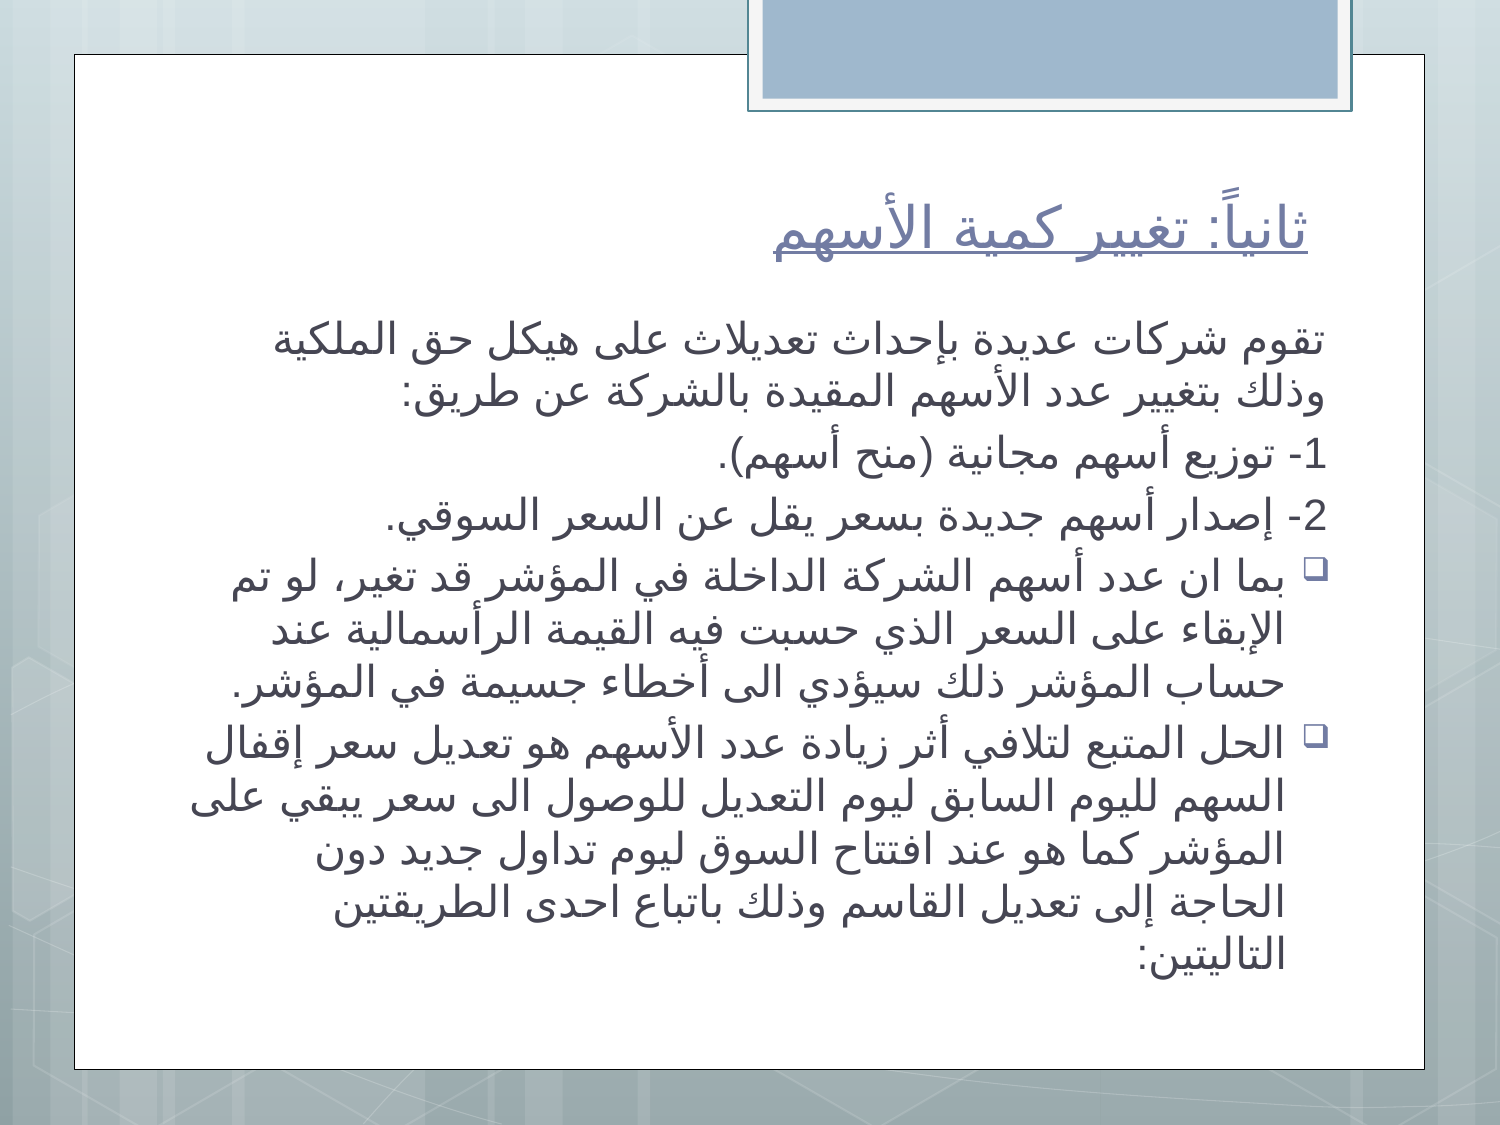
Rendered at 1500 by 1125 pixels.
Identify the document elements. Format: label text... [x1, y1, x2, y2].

title ثانياً: تغيير كمية الأسهم [171, 168, 1324, 268]
list تقوم شركات عديدة بإحداث تعديلاث على هيكل حق الملكية وذلك بتغيير عدد الأسهم المقيدة بالشركة عن طريق: 1- توزيع أسهم مجانية (منح أسهم). 2- إصدار أسهم جديدة بسعر يقل عن السعر السوقي. بما ان عدد أسهم الشركة الداخلة في المؤشر قد تغير، لو تم الإبقاء على السعر الذي حسبت فيه القيمة الرأسمالية عند حساب المؤشر ذلك سيؤدي الى أخطاء جسيمة في المؤشر. الحل المتبع لتلافي أثر زيادة عدد الأسهم هو تعديل سعر إقفال السهم لليوم السابق ليوم التعديل للوصول الى سعر يبقي على المؤشر كما هو عند افتتاح السوق ليوم تداول جديد دون الحاجة إلى تعديل القاسم وذلك باتباع احدى الطريقتين التاليتين: [171, 302, 1353, 1000]
